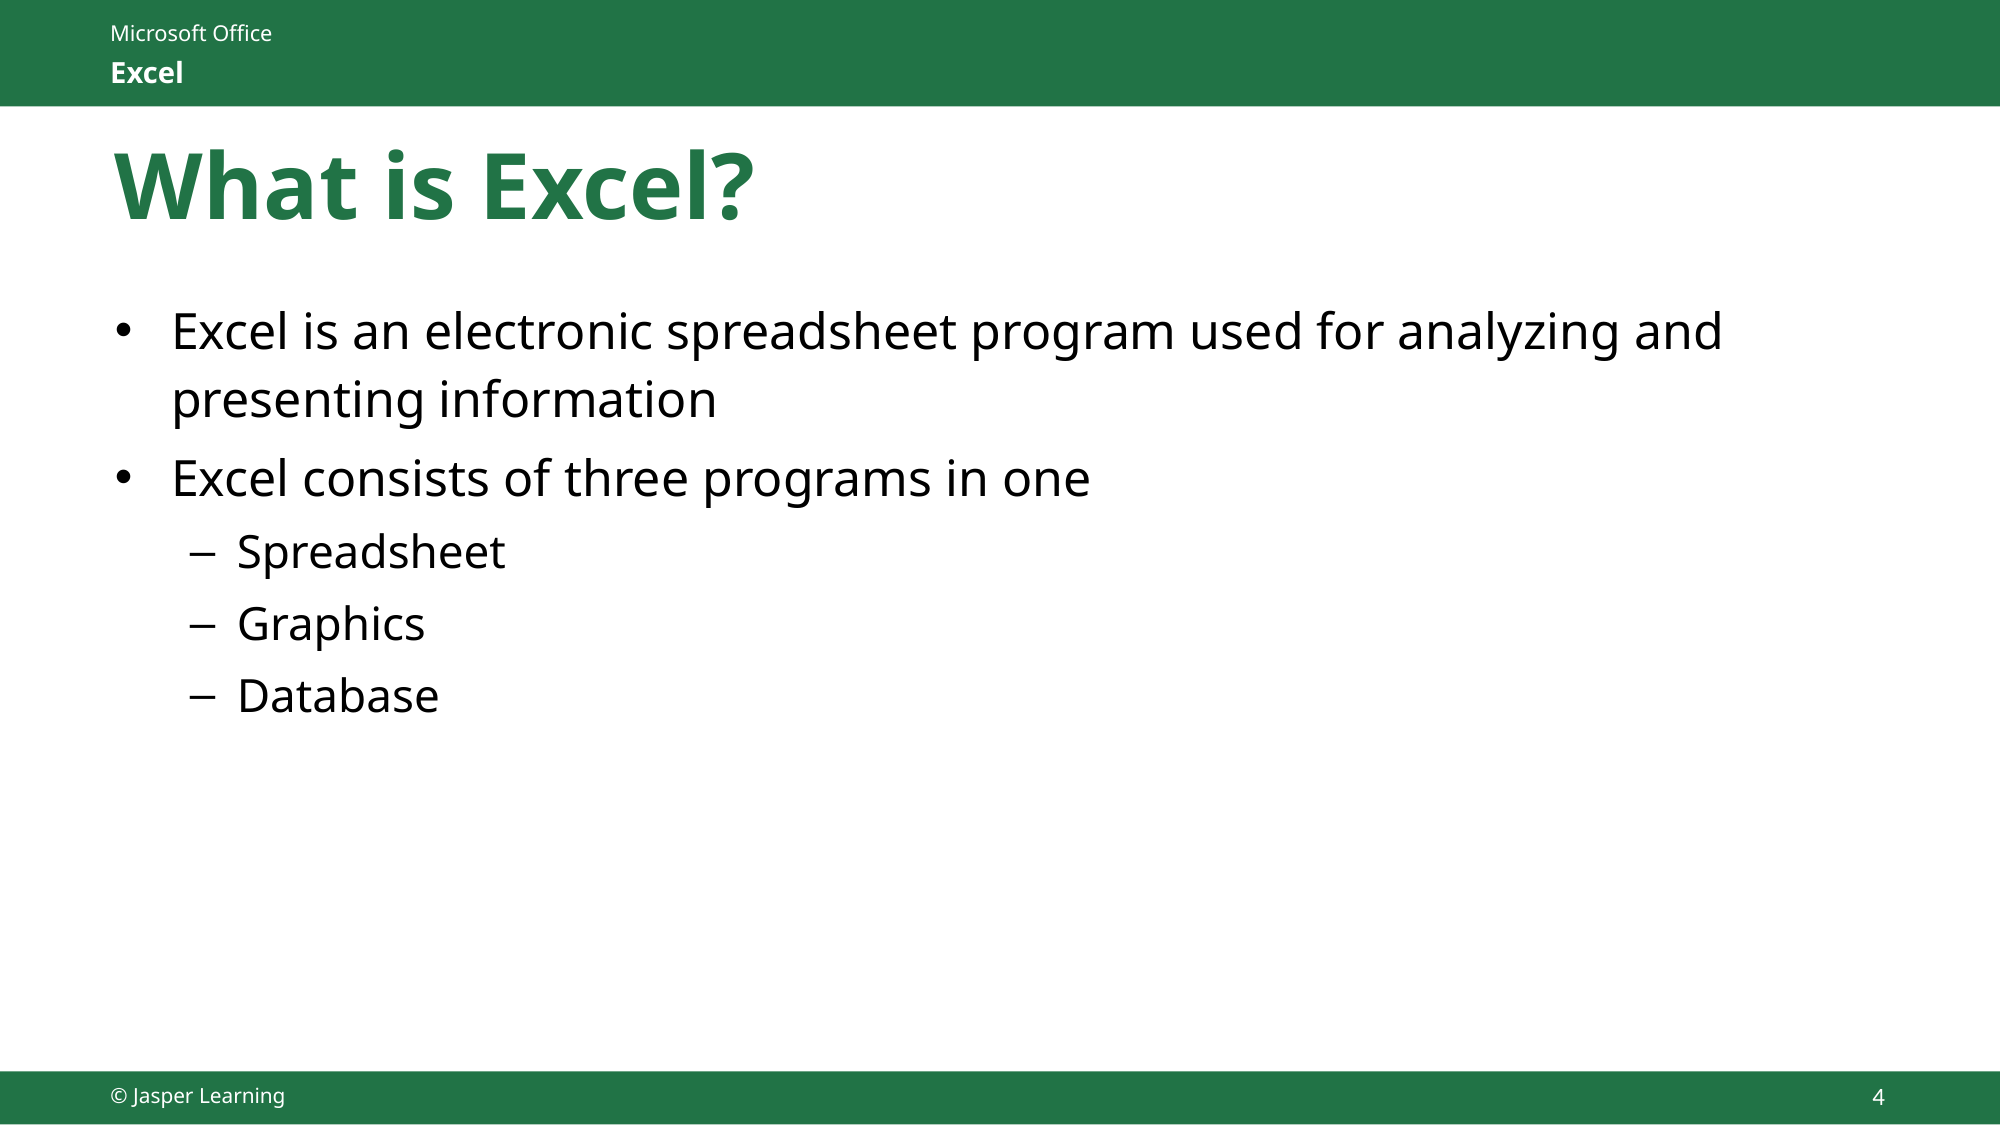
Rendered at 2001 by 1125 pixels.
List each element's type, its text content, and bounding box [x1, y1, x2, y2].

footer © Jasper Learning [95, 1065, 729, 1125]
list Excel is an electronic spreadsheet program used for analyzing and presenting information Excel consists of three programs in one Spreadsheet Graphics Database [99, 283, 1900, 1026]
slide_number 4 [1433, 1065, 1900, 1125]
title What is Excel? [99, 118, 1866, 248]
